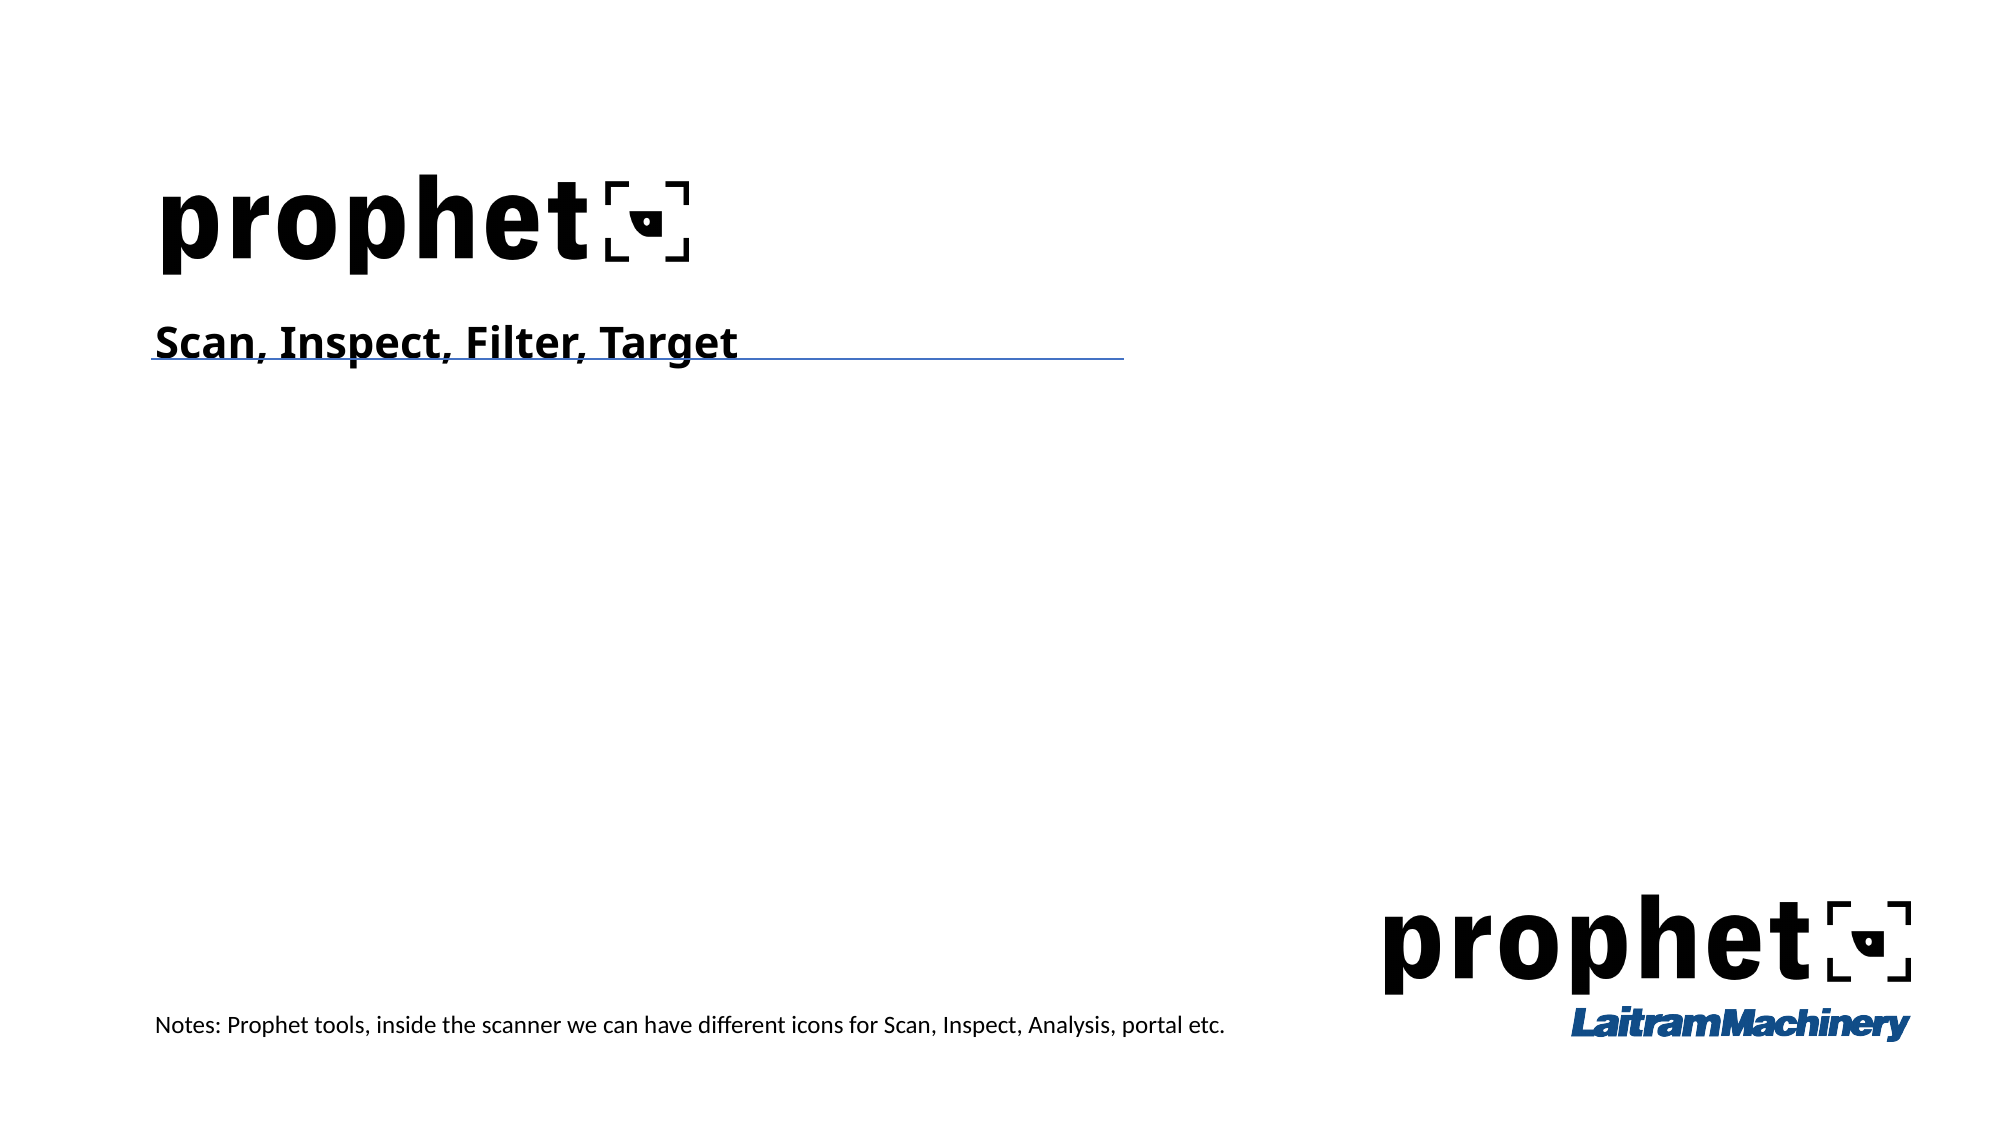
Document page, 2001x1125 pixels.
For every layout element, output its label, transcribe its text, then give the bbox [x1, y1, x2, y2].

picture [163, 174, 689, 275]
text_box Notes: Prophet tools, inside the scanner we can have different icons for Scan, Inspect, Analysis, portal etc. [140, 1001, 1546, 1046]
text_box Scan, Inspect, Filter, Target [140, 298, 1169, 449]
picture [1571, 1006, 1911, 1042]
picture [1385, 894, 1911, 995]
